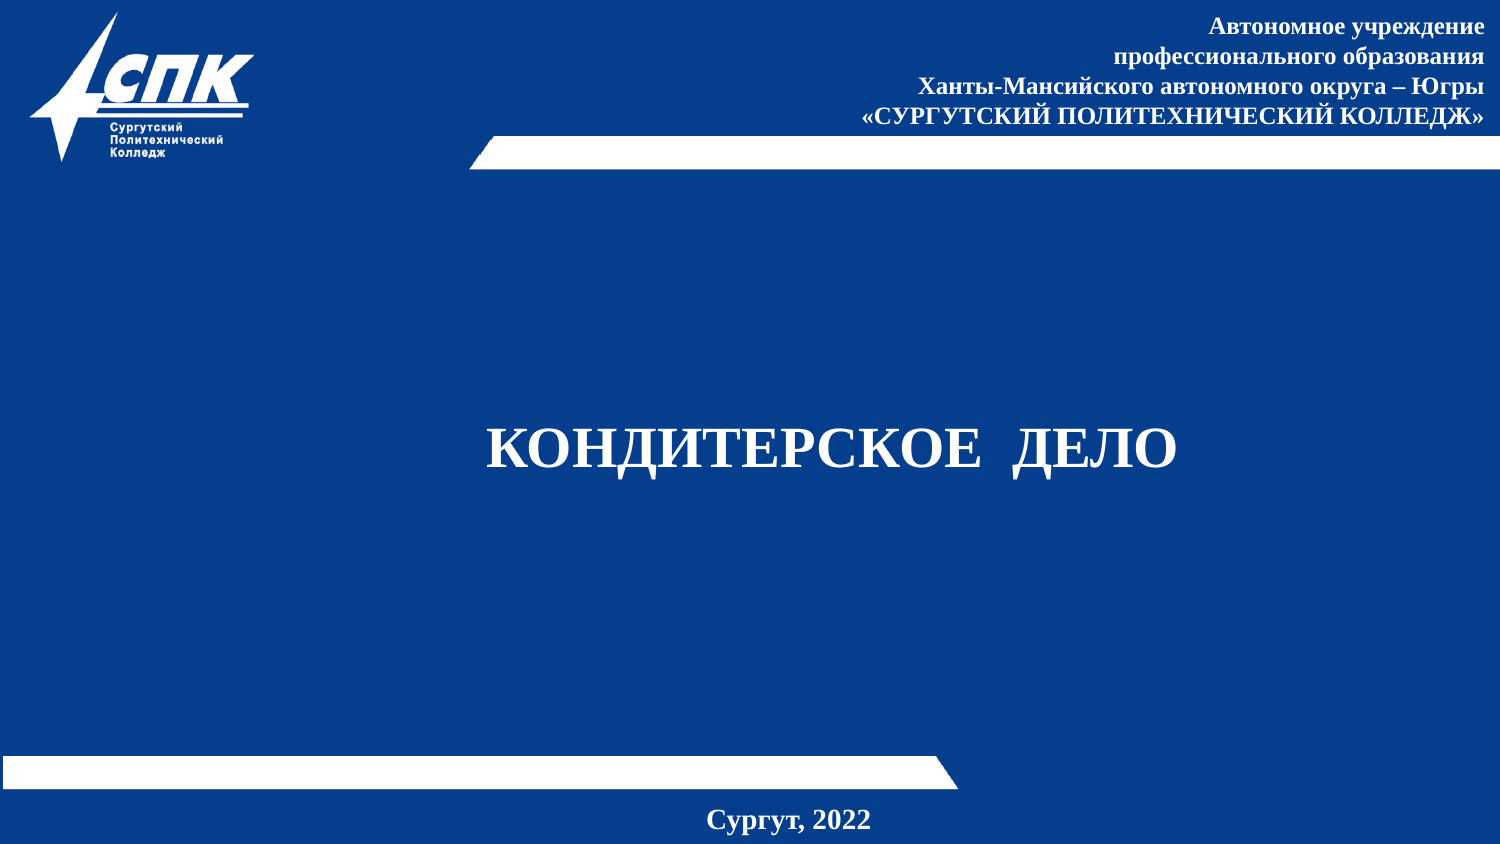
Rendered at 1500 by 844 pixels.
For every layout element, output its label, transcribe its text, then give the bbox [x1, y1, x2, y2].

text_box Сургут, 2022 [691, 803, 887, 843]
title КОНДИТЕРСКОЕ ДЕЛО [194, 253, 1471, 635]
picture [3, 752, 963, 795]
picture [456, 131, 1500, 171]
picture [29, 11, 255, 163]
text_box Автономное учреждение профессионального образования Ханты-Мансийского автономного округа – Югры «СУРГУТСКИЙ ПОЛИТЕХНИЧЕСКИЙ КОЛЛЕДЖ» [749, 2, 1500, 131]
